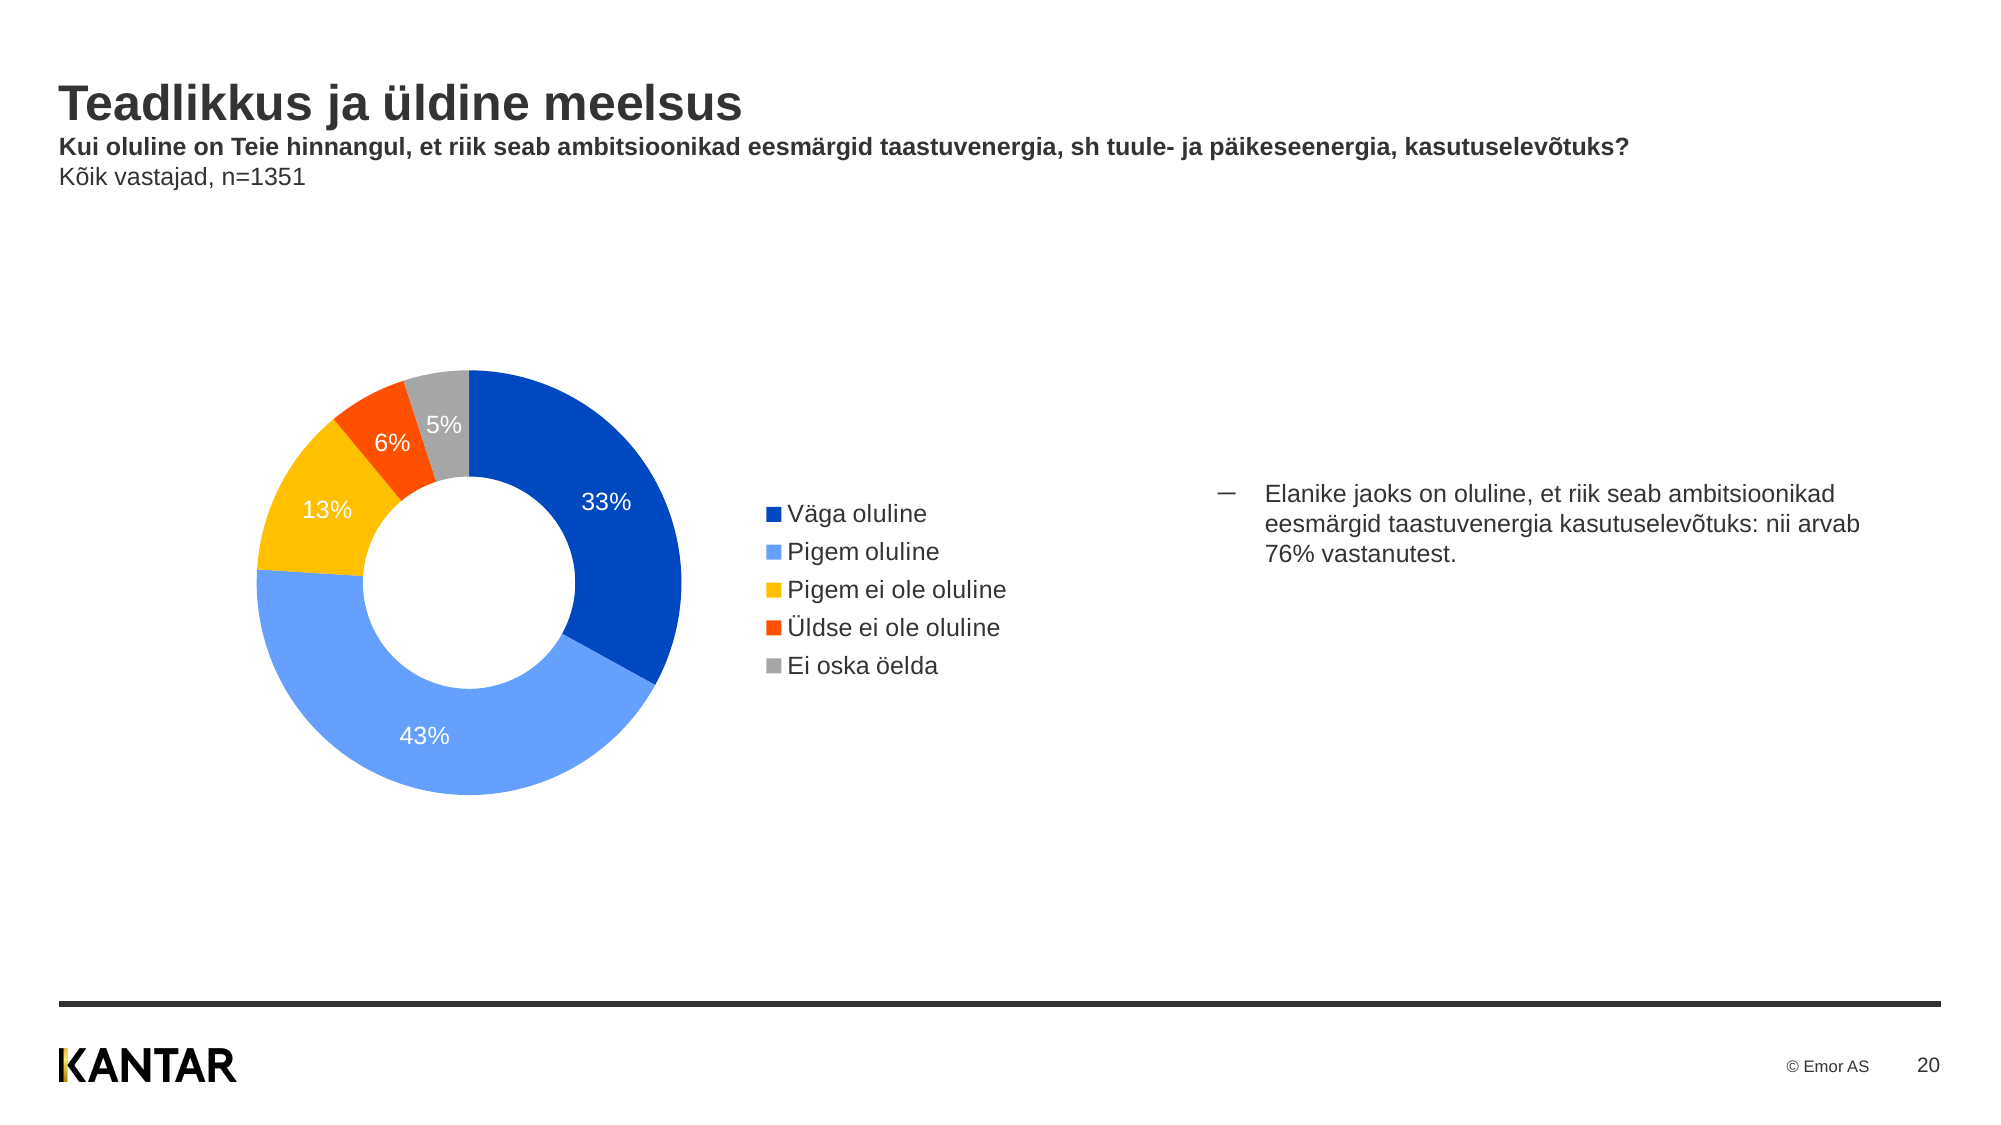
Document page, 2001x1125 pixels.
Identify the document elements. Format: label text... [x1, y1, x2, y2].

chart [124, 321, 1104, 872]
slide_number 20 [1780, 1048, 1941, 1081]
title Teadlikkus ja üldine meelsus Kui oluline on Teie hinnangul, et riik seab ambitsioonikad eesmärgid taastuvenergia, sh tuule- ja päikeseenergia, kasutuselevõtuks? Kõik vastajad, n=1351 [59, 70, 1941, 137]
text_box Elanike jaoks on oluline, et riik seab ambitsioonikad eesmärgid taastuvenergia kasutuselevõtuks: nii arvab 76% vastanutest. [1217, 477, 1876, 568]
picture [59, 1048, 237, 1082]
